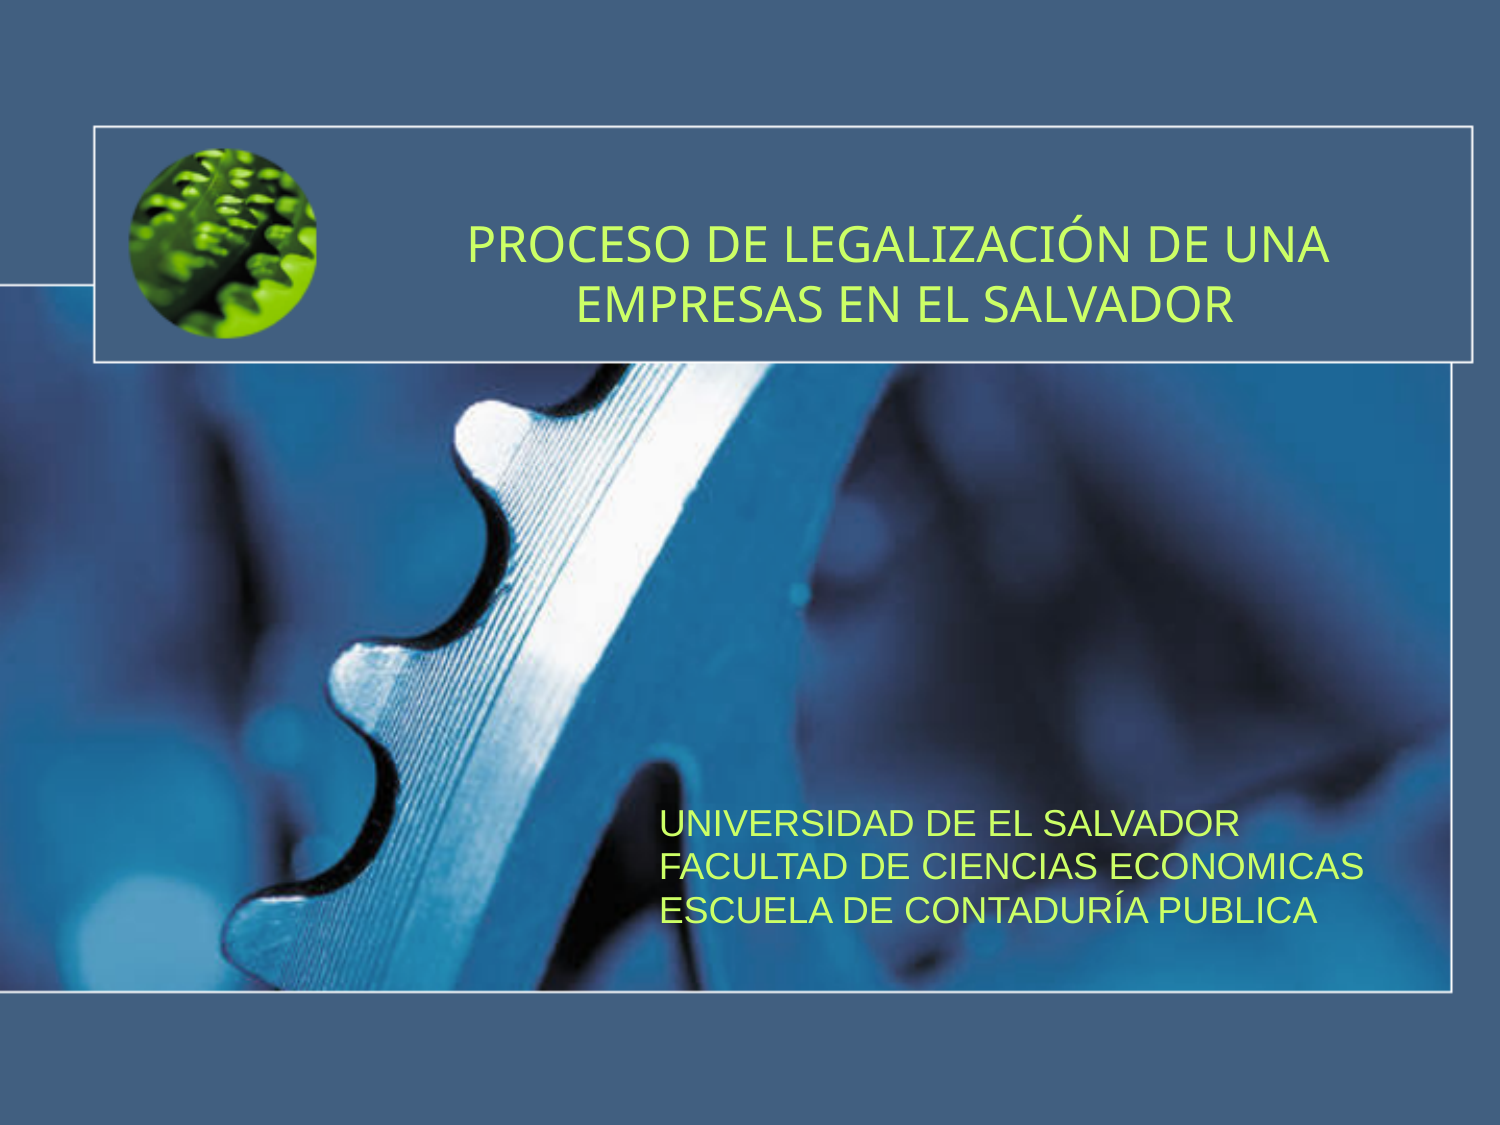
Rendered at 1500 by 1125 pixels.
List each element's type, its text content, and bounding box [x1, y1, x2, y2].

picture [0, 0, 1500, 1125]
subtitle UNIVERSIDAD DE EL SALVADOR FACULTAD DE CIENCIAS ECONOMICAS ESCUELA DE CONTADURÍA PUBLICA [643, 800, 1425, 975]
title PROCESO DE LEGALIZACIÓN DE UNA EMPRESAS EN EL SALVADOR [336, 125, 1460, 480]
